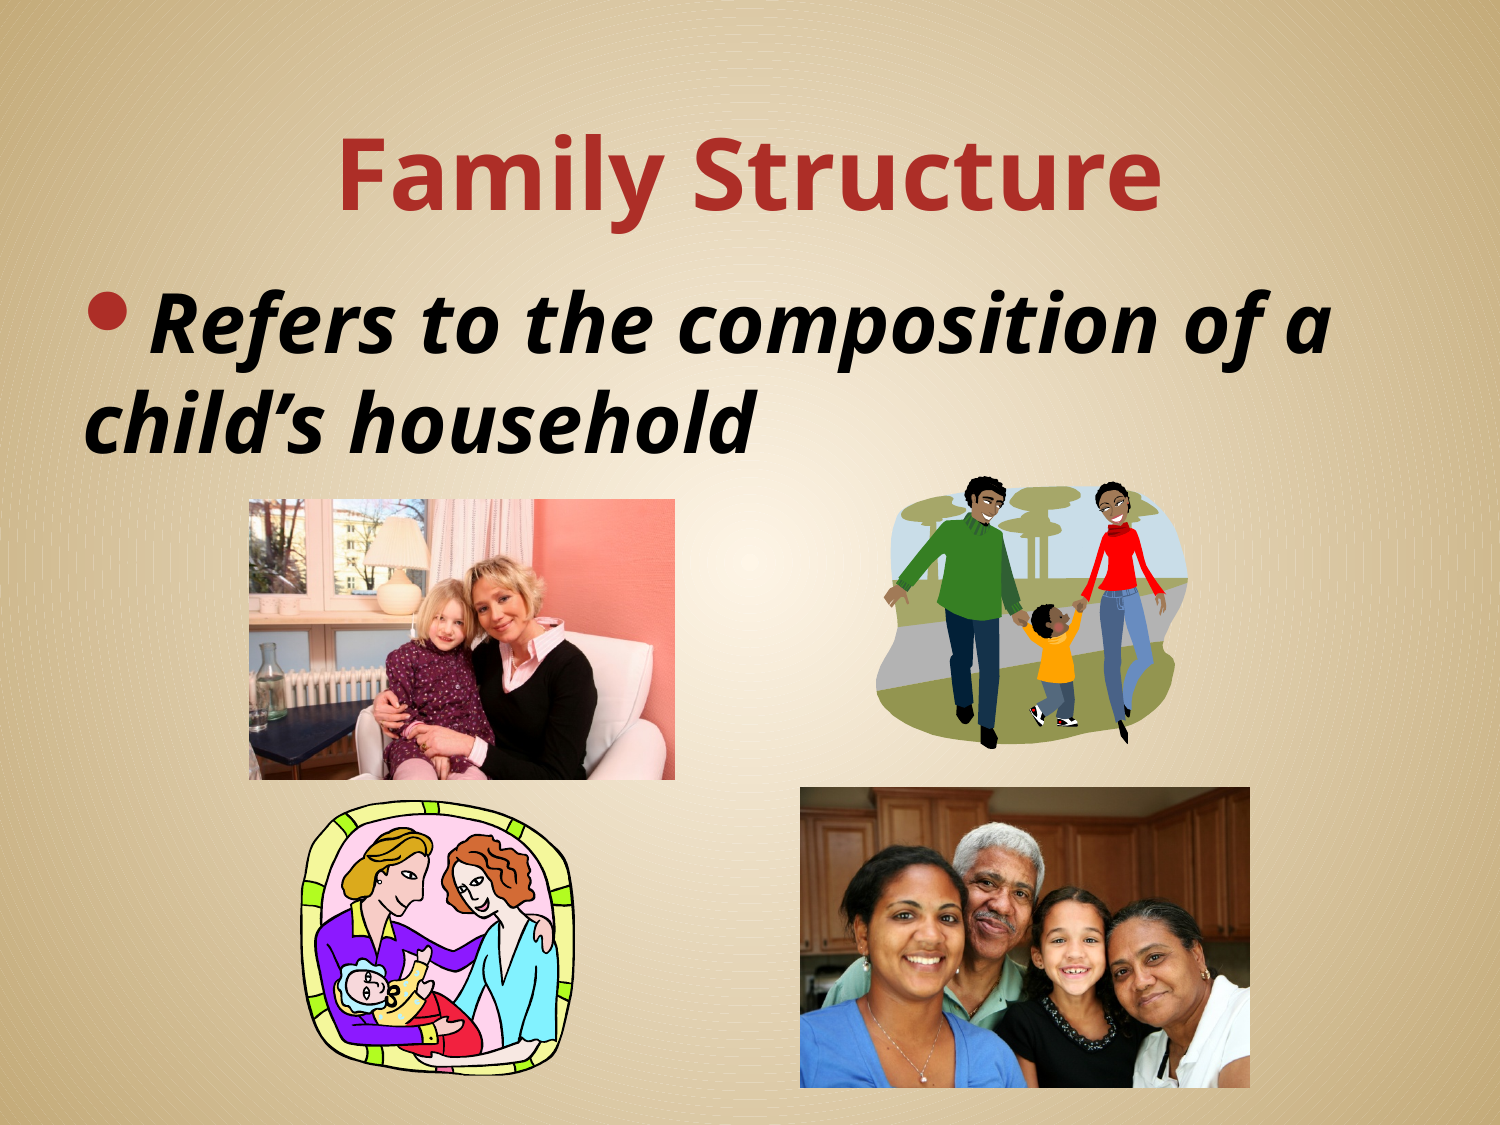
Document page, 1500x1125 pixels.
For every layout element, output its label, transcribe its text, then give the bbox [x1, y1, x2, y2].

list Refers to the composition of a child’s household [75, 262, 1425, 1005]
picture [799, 787, 1250, 1088]
picture [875, 474, 1190, 751]
title Family Structure [75, 50, 1425, 238]
picture [300, 799, 576, 1076]
picture [249, 499, 676, 780]
